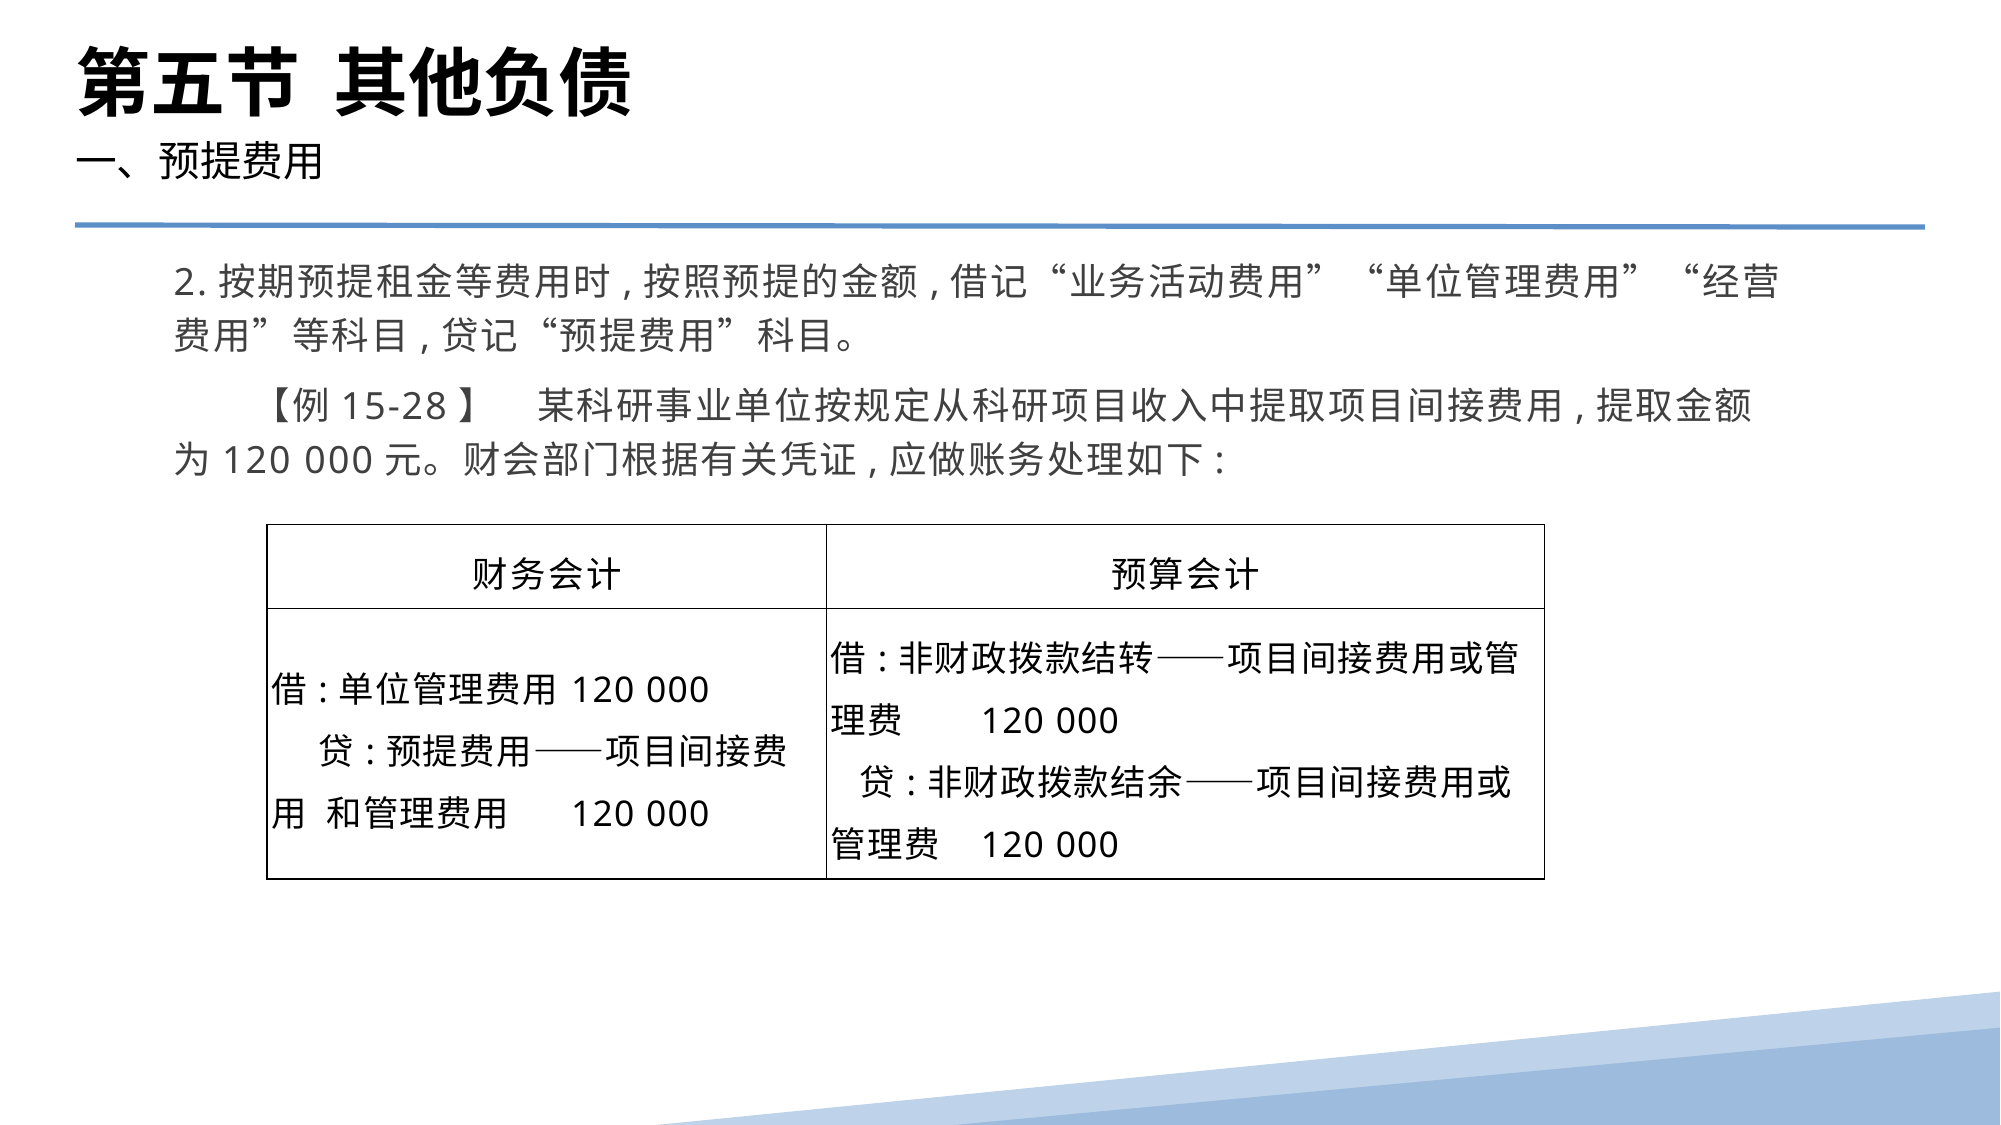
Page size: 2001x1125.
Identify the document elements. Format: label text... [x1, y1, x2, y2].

table_header 预算会计 [827, 525, 1544, 608]
text_box 一、预提费用 [75, 124, 1925, 200]
text_box 第五节 其他负债 [75, 24, 1925, 124]
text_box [656, 991, 2000, 1125]
table_cell 借:单位管理费用 120 000 贷:预提费用——项目间接费用 和管理费用 120 000 [268, 609, 826, 878]
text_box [74, 224, 1925, 228]
table_header 财务会计 [268, 525, 826, 608]
table_cell 借:非财政拨款结转——项目间接费用或管理费 120 000 贷:非财政拨款结余——项目间接费用或管理费 120 000 [827, 609, 1544, 878]
text_box 2.按期预提租金等费用时,按照预提的金额,借记“业务活动费用”“单位管理费用”“经营费用”等科目,贷记“预提费用”科目。 【例15-28】 某科研事业单位按规定从科研项目收入中提取项目间接费用,提取金额为120 000元。财会部门根据有关凭证,应做账务处理如下: [163, 244, 1802, 536]
